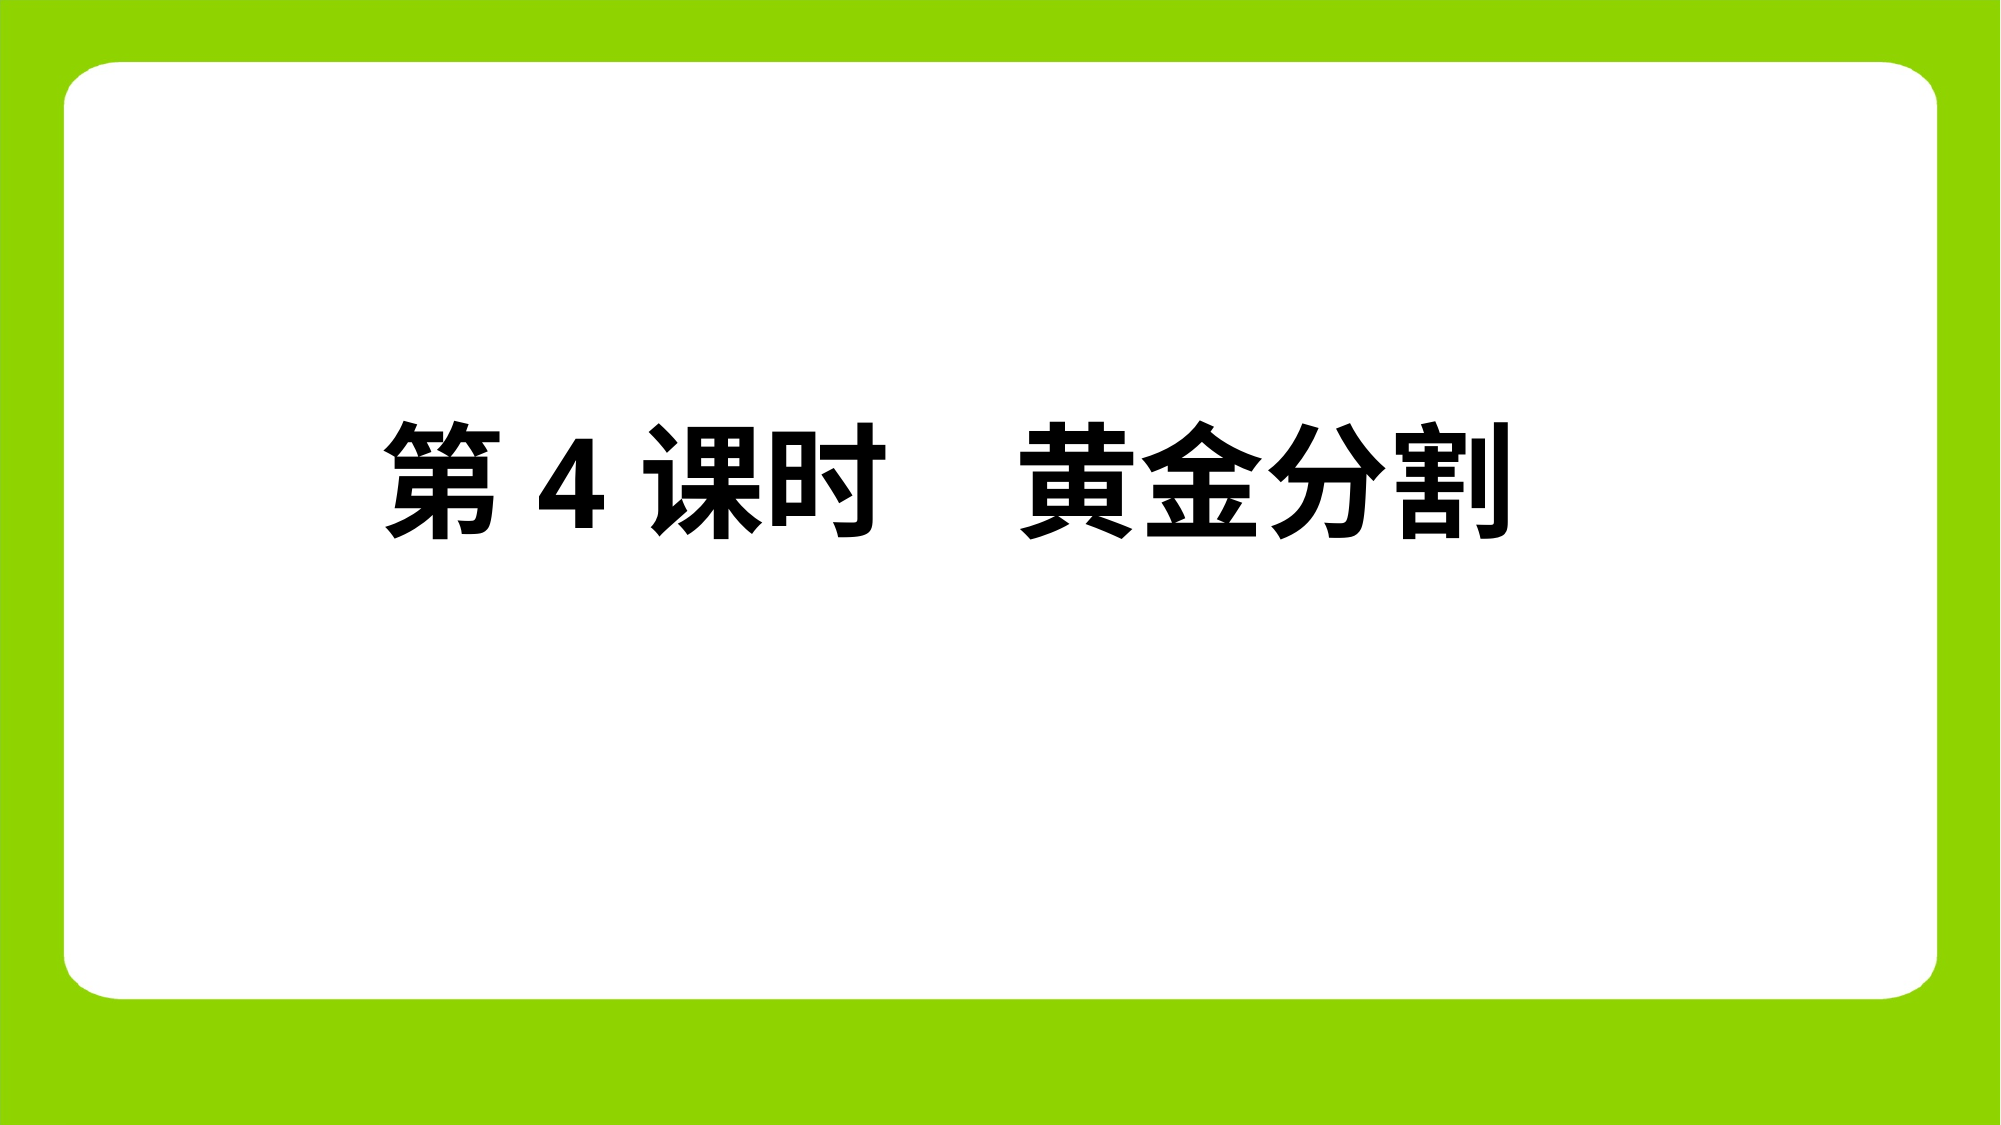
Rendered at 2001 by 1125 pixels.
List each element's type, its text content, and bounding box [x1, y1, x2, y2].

text_box 第4课时 黄金分割 [338, 395, 1556, 561]
picture [0, 0, 2001, 1125]
